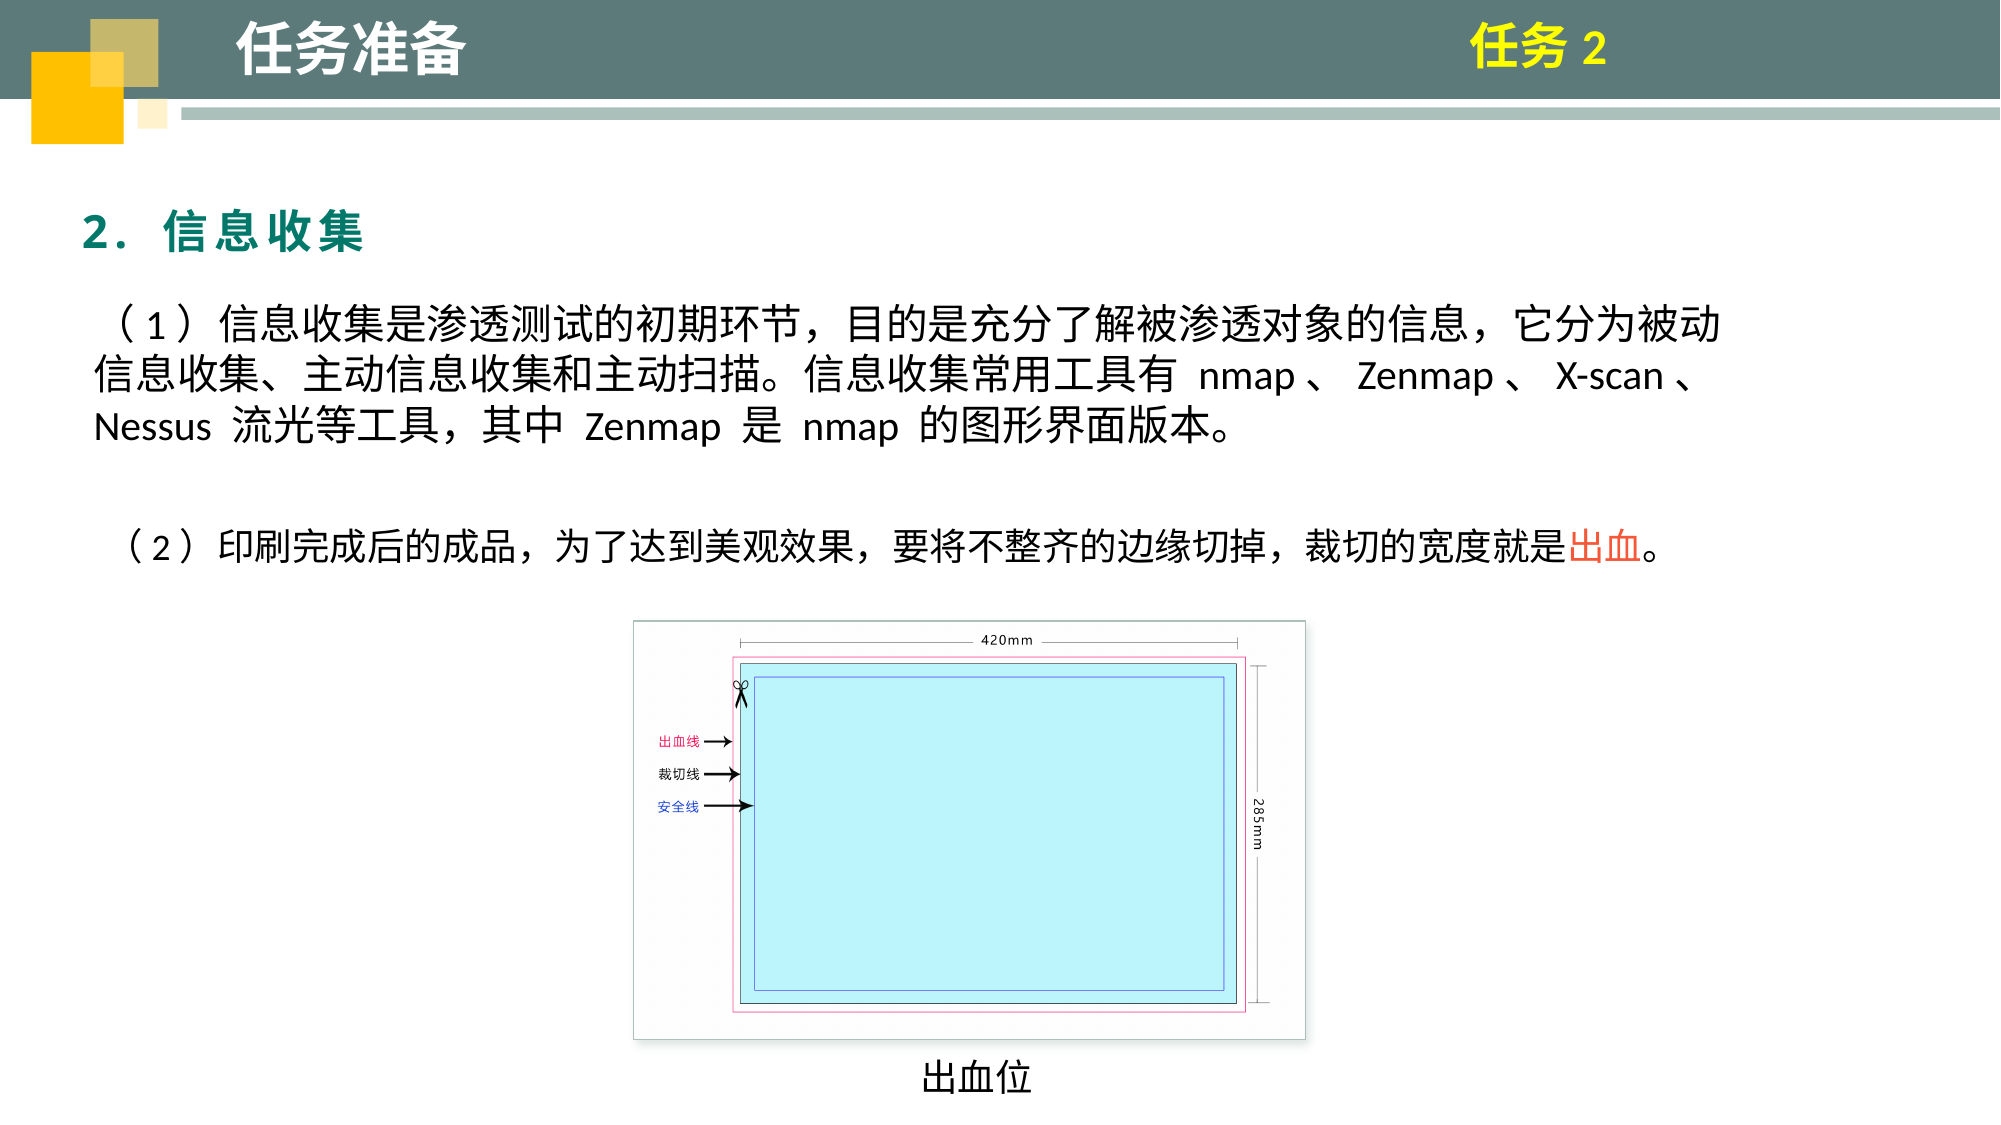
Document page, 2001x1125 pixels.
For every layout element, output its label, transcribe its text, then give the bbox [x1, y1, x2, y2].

text_box 2. 信息收集 [67, 195, 783, 265]
text_box （1）信息收集是渗透测试的初期环节，目的是充分了解被渗透对象的信息，它分为被动 信息收集、主动信息收集和主动扫描。信息收集常用工具有 nmap、Zenmap、X-scan、 Nessus 流光等工具，其中 Zenmap 是 nmap 的图形界面版本。 [78, 290, 1913, 456]
picture [633, 621, 1305, 1040]
text_box （2）印刷完成后的成品，为了达到美观效果，要将不整齐的边缘切掉，裁切的宽度就是出血。 [90, 515, 1913, 576]
text_box 出血位 [905, 1046, 1139, 1107]
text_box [0, 0, 2000, 145]
